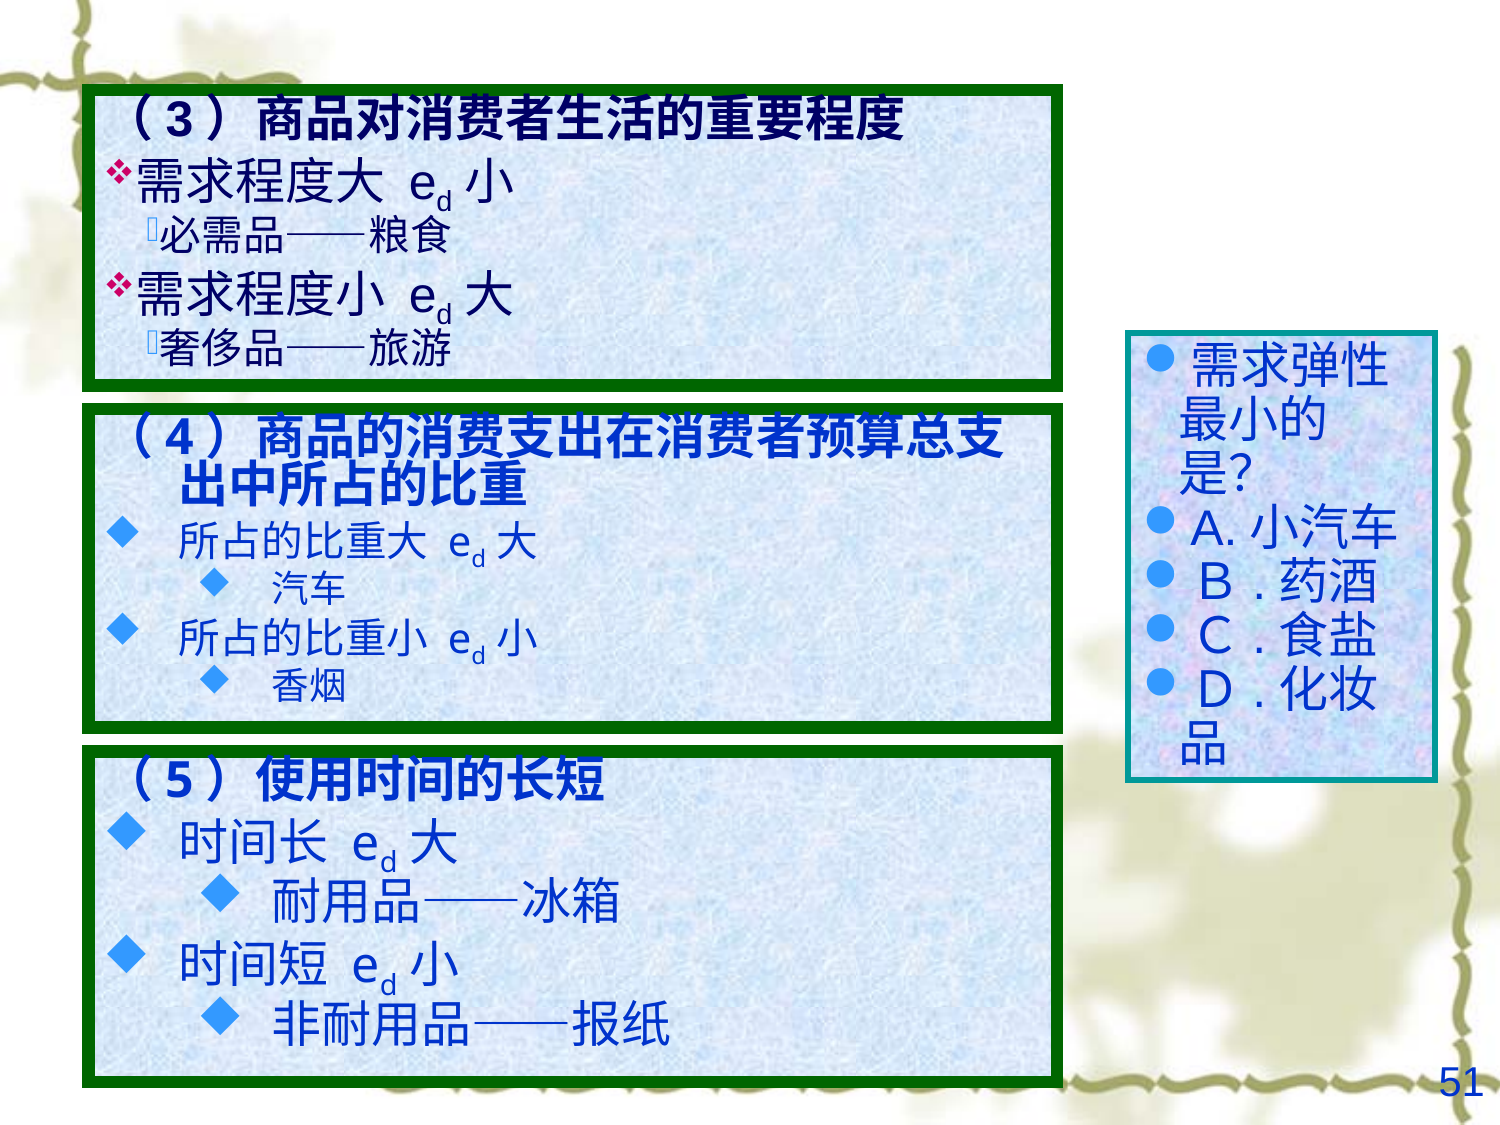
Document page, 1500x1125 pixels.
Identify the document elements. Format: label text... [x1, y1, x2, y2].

text_box 需求弹性最小的是？ A.小汽车 Ｂ.药酒 Ｃ.食盐 Ｄ.化妆品 [1128, 333, 1436, 780]
picture [0, 0, 1500, 1125]
list （3）商品对消费者生活的重要程度 需求程度大 ed小 必需品——粮食 需求程度小 ed大 奢侈品——旅游 [88, 90, 1057, 386]
text_box （4）商品的消费支出在消费者预算总支出中所占的比重 所占的比重大 ed大 汽车 所占的比重小 ed小 香烟 [88, 408, 1057, 728]
slide_number 51 [1080, 1046, 1500, 1125]
text_box （5）使用时间的长短 时间长 ed大 耐用品——冰箱 时间短 ed小 非耐用品——报纸 [88, 751, 1057, 1083]
